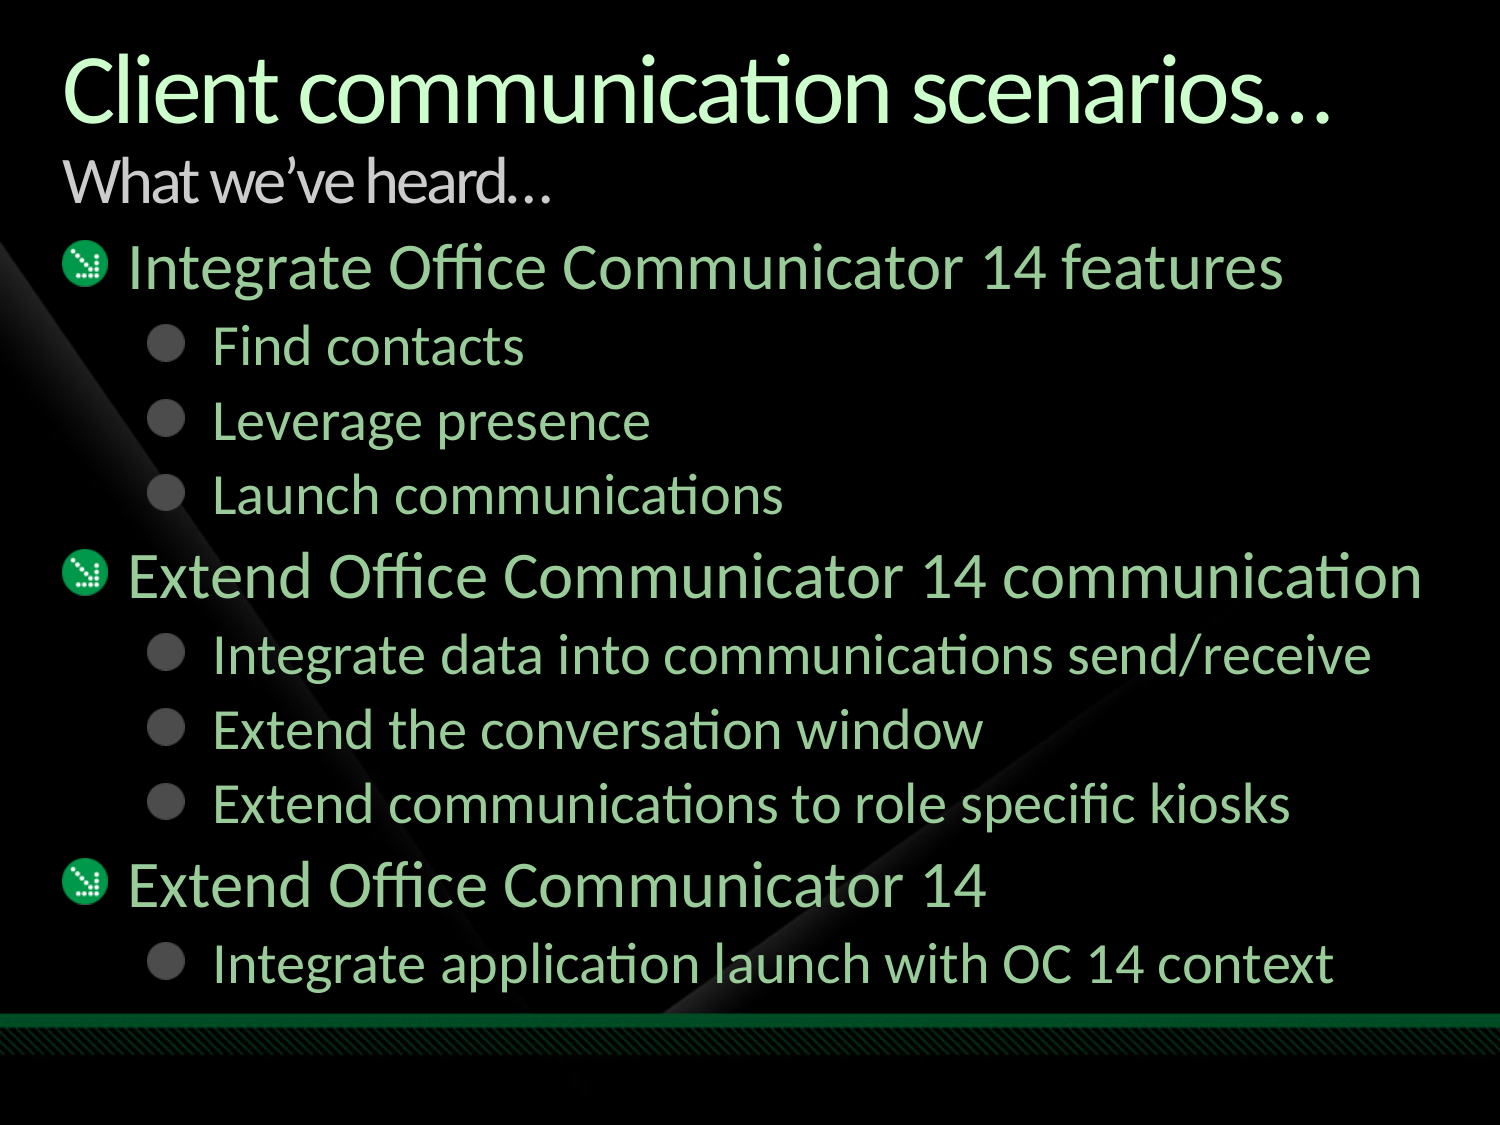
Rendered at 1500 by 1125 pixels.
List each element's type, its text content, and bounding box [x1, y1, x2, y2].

picture [0, 0, 1500, 1125]
title Client communication scenarios… What we’ve heard… [62, 37, 1438, 220]
list Integrate Office Communicator 14 features Find contacts Leverage presence Launch communications Extend Office Communicator 14 communication Integrate data into communications send/receive Extend the conversation window Extend communications to role specific kiosks Extend Office Communicator 14 Integrate application launch with OC 14 context [62, 231, 1438, 1017]
